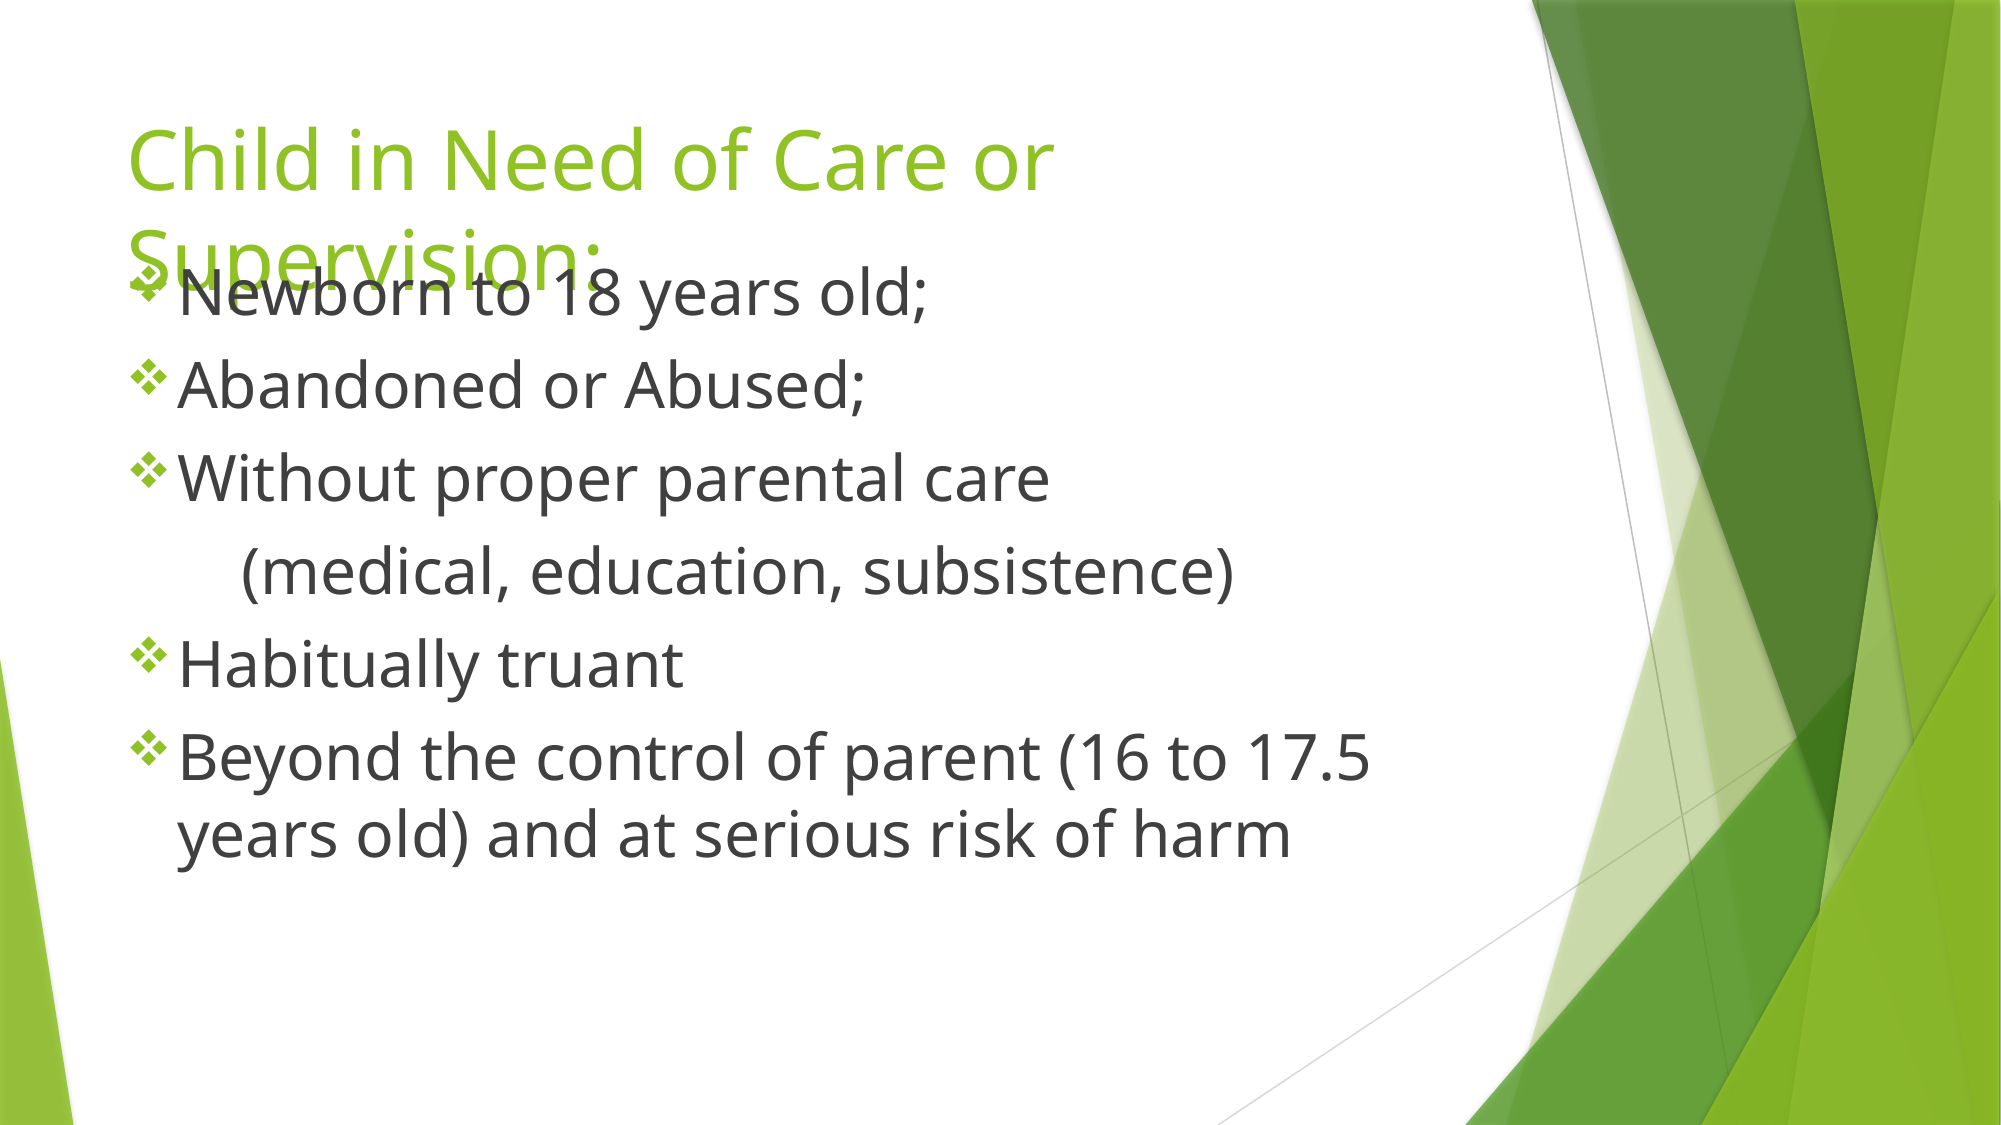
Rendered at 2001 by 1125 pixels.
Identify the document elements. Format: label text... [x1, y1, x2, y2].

list Newborn to 18 years old; Abandoned or Abused; Without proper parental care (medical, education, subsistence) Habitually truant Beyond the control of parent (16 to 17.5 years old) and at serious risk of harm [111, 244, 1522, 881]
title Child in Need of Care or Supervision: [111, 99, 1522, 244]
